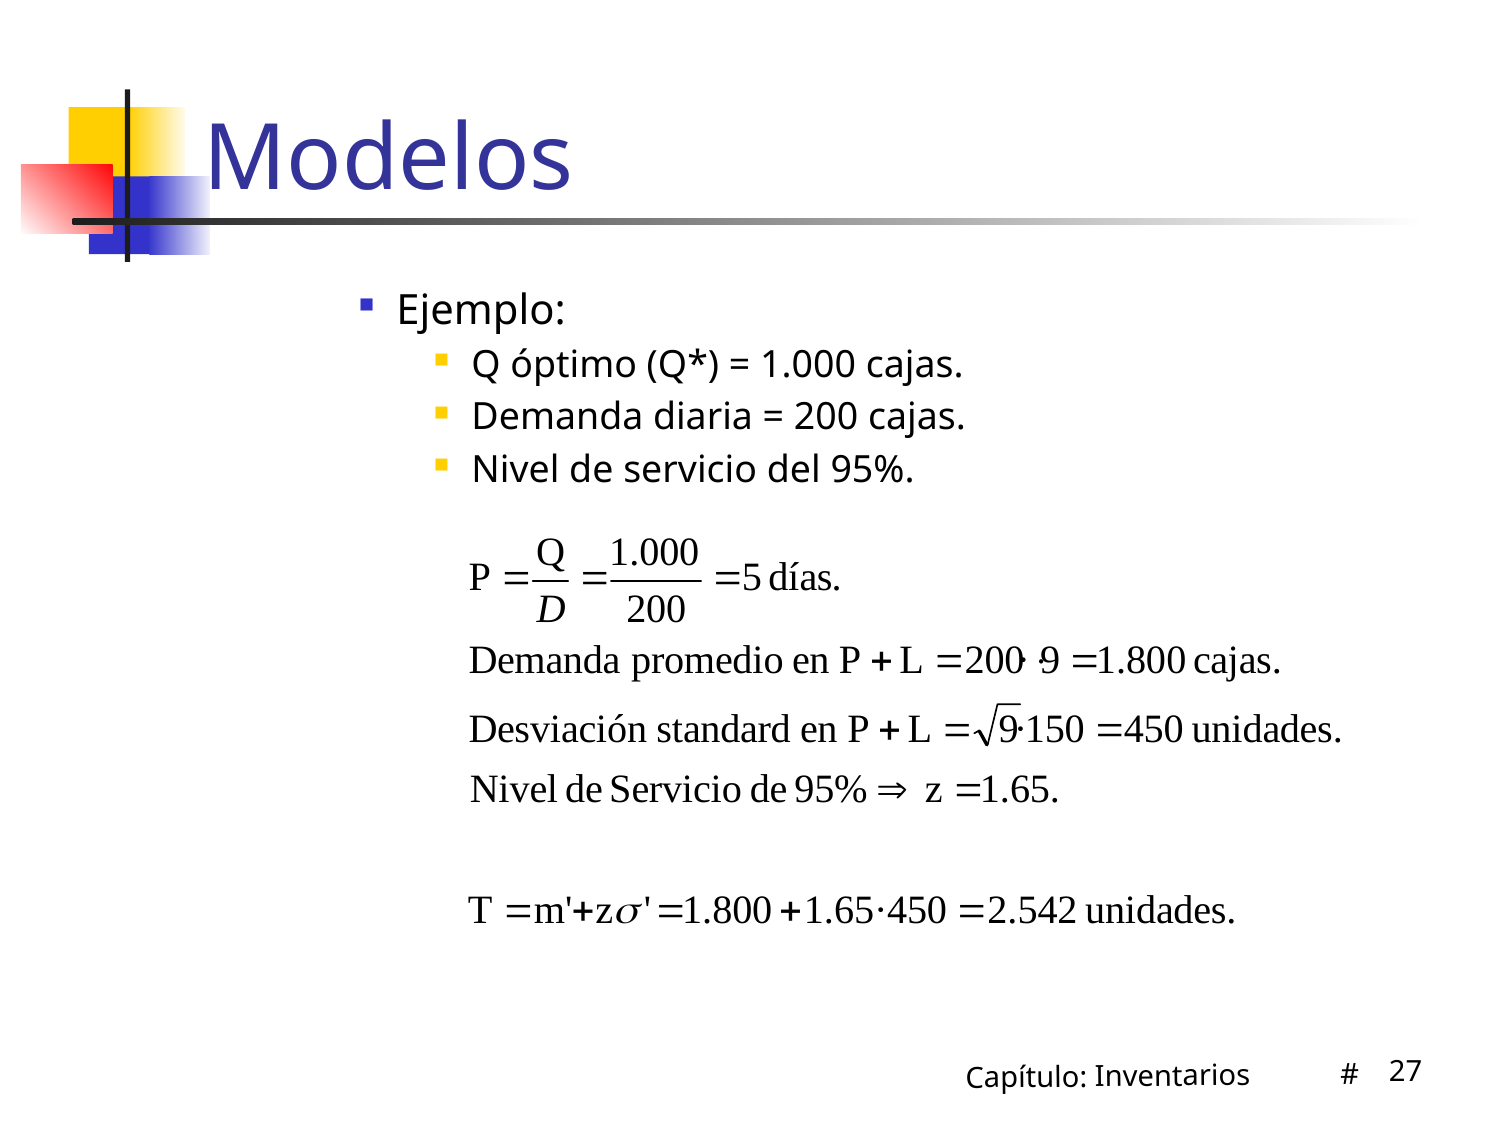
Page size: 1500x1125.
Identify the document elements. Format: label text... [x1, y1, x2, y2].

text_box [462, 524, 1351, 935]
slide_number 27 [1124, 1024, 1438, 1101]
title Modelos [188, 27, 1468, 216]
footer Capítulo: Inventarios # [923, 1028, 1402, 1108]
list Ejemplo: Q óptimo (Q*) = 1.000 cajas. Demanda diaria = 200 cajas. Nivel de servicio del 95%. [193, 274, 1470, 1007]
